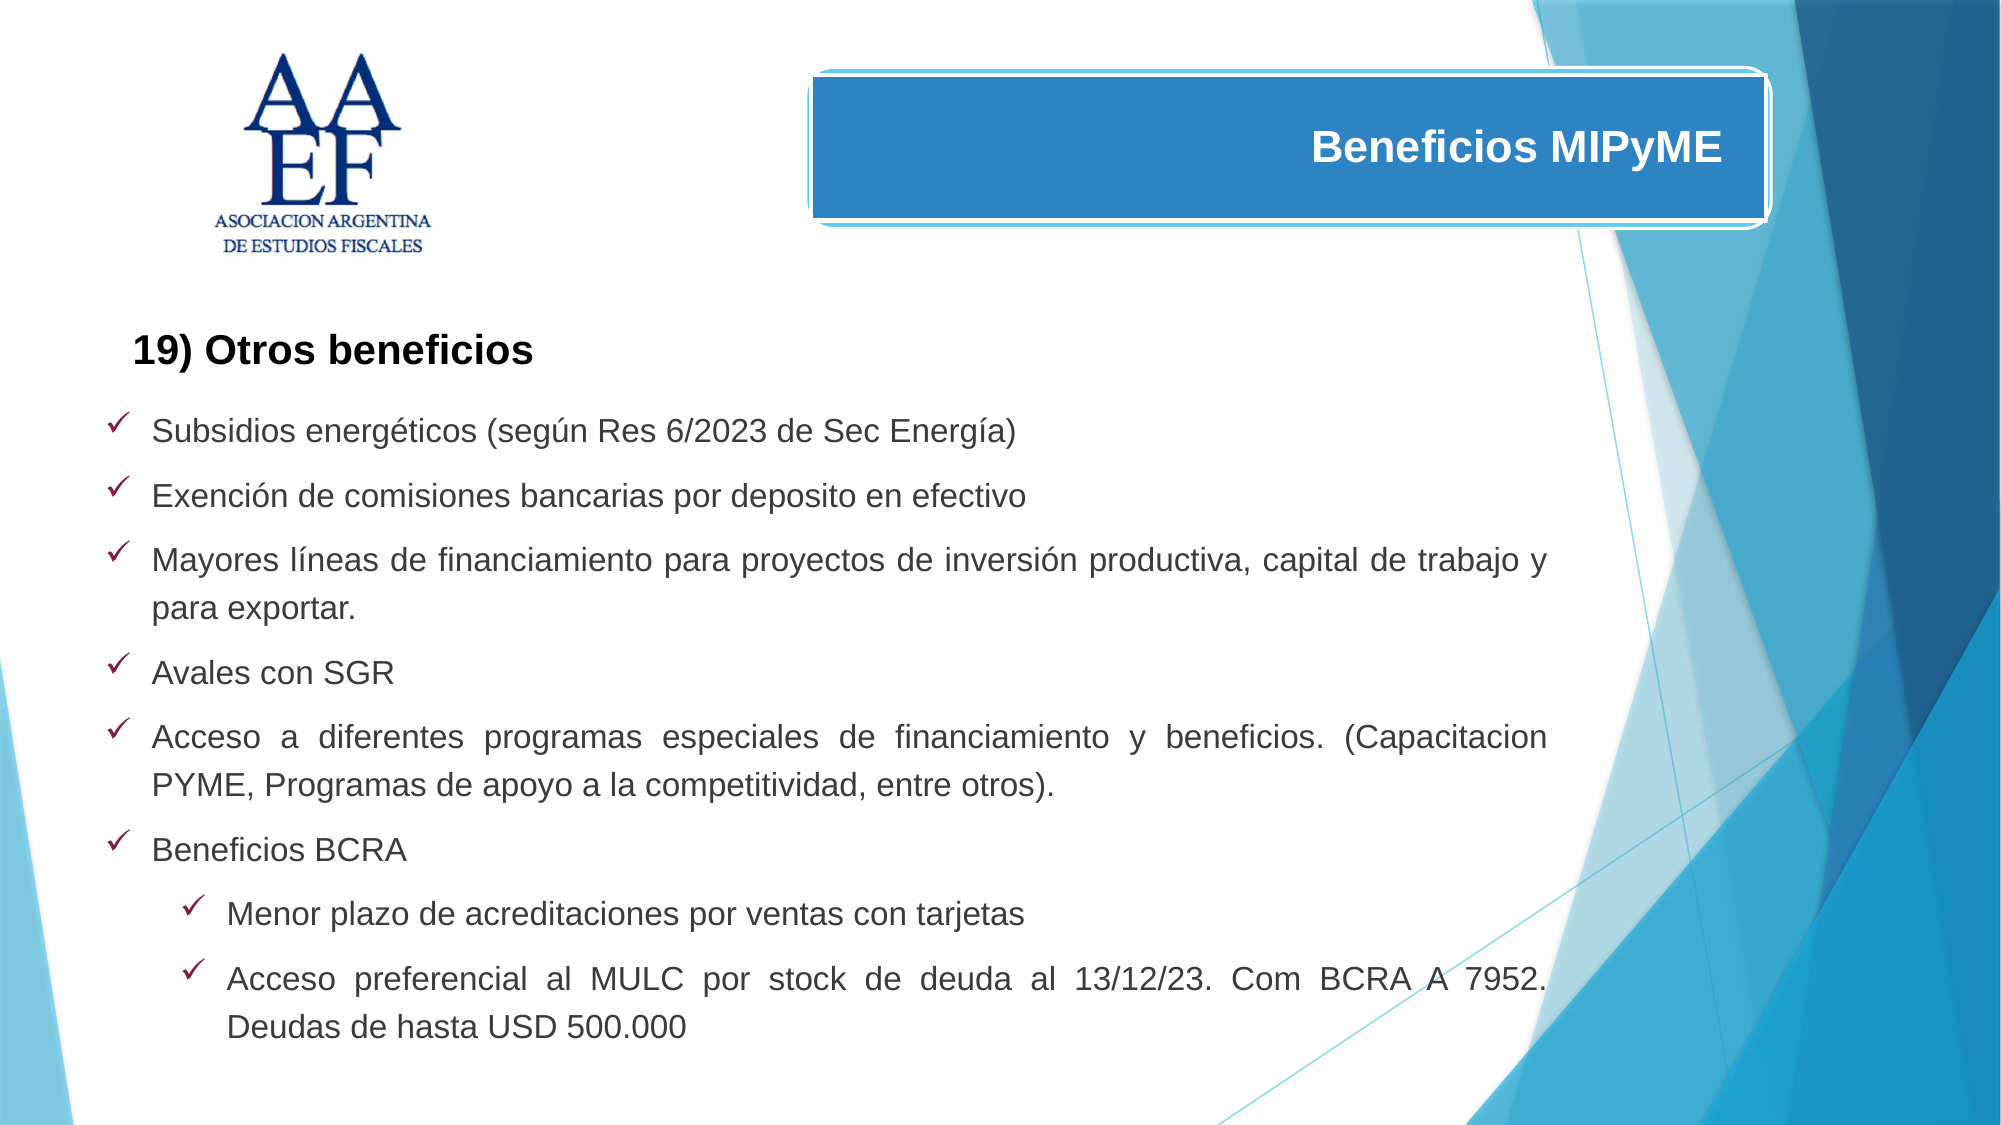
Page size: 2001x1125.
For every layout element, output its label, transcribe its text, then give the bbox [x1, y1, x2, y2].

text_box 19) Otros beneficios [117, 314, 1624, 423]
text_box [805, 66, 1772, 229]
text_box Subsidios energéticos (según Res 6/2023 de Sec Energía) Exención de comisiones bancarias por deposito en efectivo Mayores líneas de financiamiento para proyectos de inversión productiva, capital de trabajo y para exportar. Avales con SGR Acceso a diferentes programas especiales de financiamiento y beneficios. (Capacitacion PYME, Programas de apoyo a la competitividad, entre otros). Beneficios BCRA Menor plazo de acreditaciones por ventas con tarjetas Acceso preferencial al MULC por stock de deuda al 13/12/23. Com BCRA A 7952. Deudas de hasta USD 500.000 [0, 393, 1565, 1053]
picture [209, 45, 434, 270]
